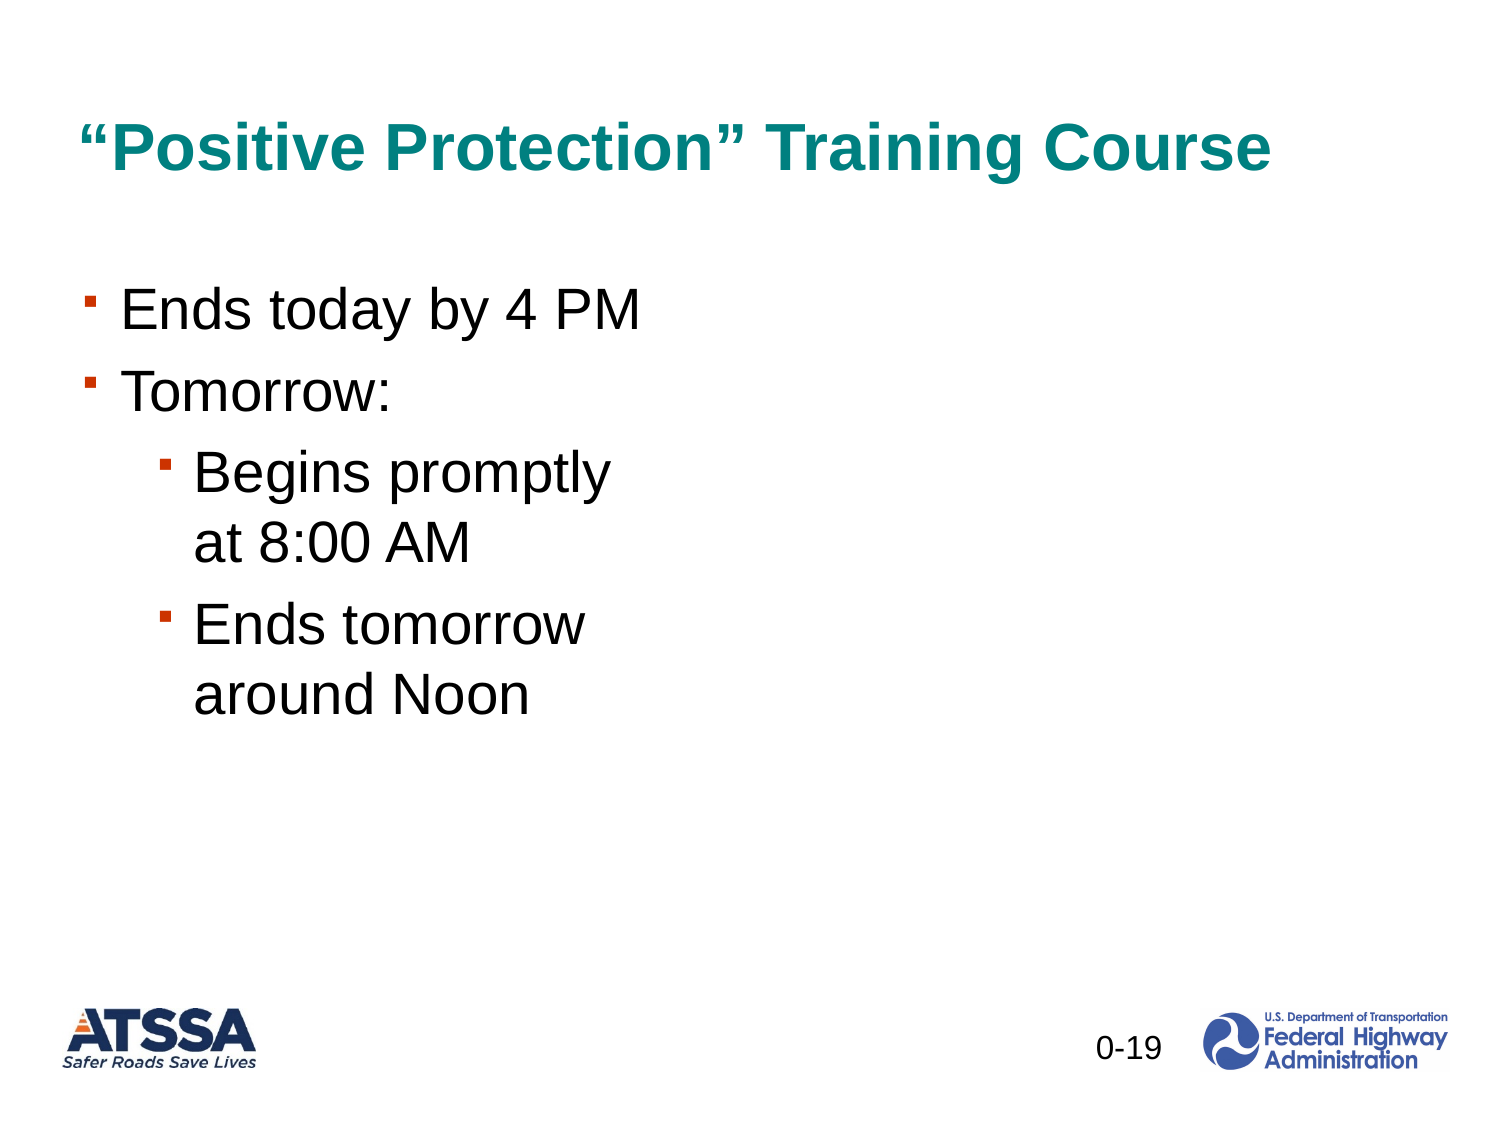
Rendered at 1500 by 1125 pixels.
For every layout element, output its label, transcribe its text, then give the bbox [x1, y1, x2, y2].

list Ends today by 4 PM Tomorrow: Begins promptly at 8:00 AM Ends tomorrow around Noon [66, 263, 676, 952]
title “Positive Protection” Training Course [62, 37, 1438, 250]
picture [62, 1008, 256, 1068]
picture [1200, 1008, 1450, 1072]
